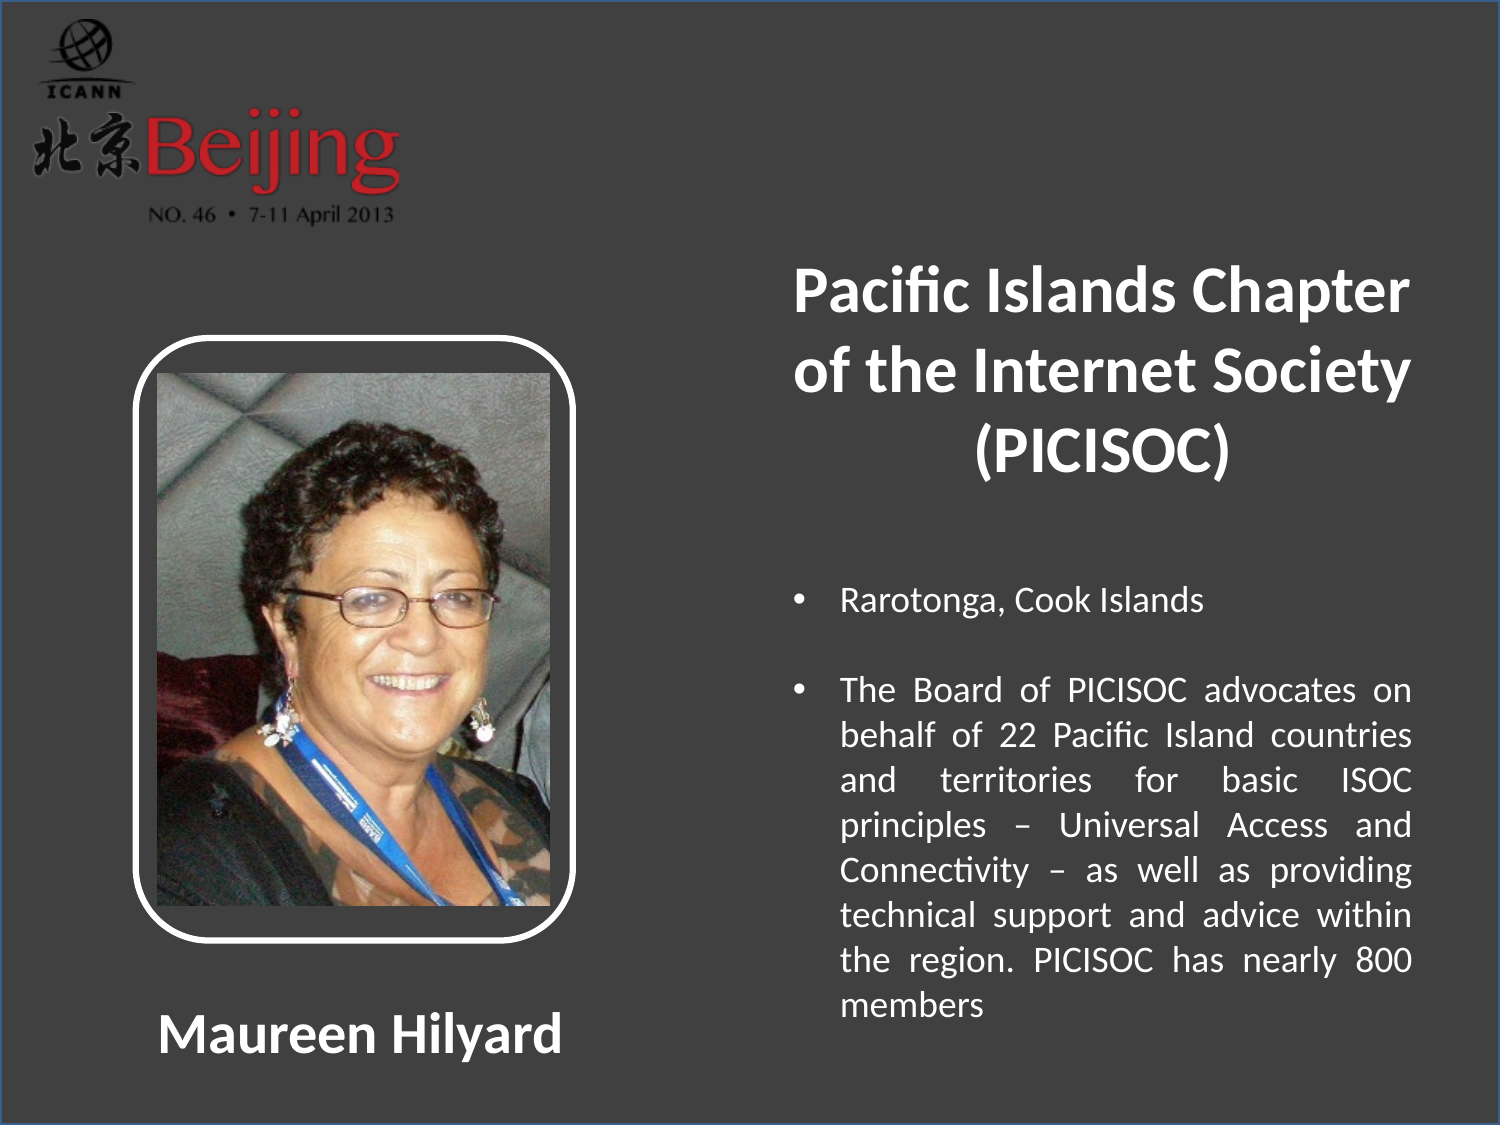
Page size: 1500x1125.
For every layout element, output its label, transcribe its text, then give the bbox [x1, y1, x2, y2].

text_box Maureen Hilyard [123, 987, 597, 1073]
text_box Pacific Islands Chapter of the Internet Society (PICISOC) Rarotonga, Cook Islands The Board of PICISOC advocates on behalf of 22 Pacific Island countries and territories for basic ISOC principles – Universal Access and Connectivity – as well as providing technical support and advice within the region. PICISOC has nearly 800 members [778, 238, 1428, 1033]
picture [29, 19, 399, 238]
picture [156, 373, 550, 907]
